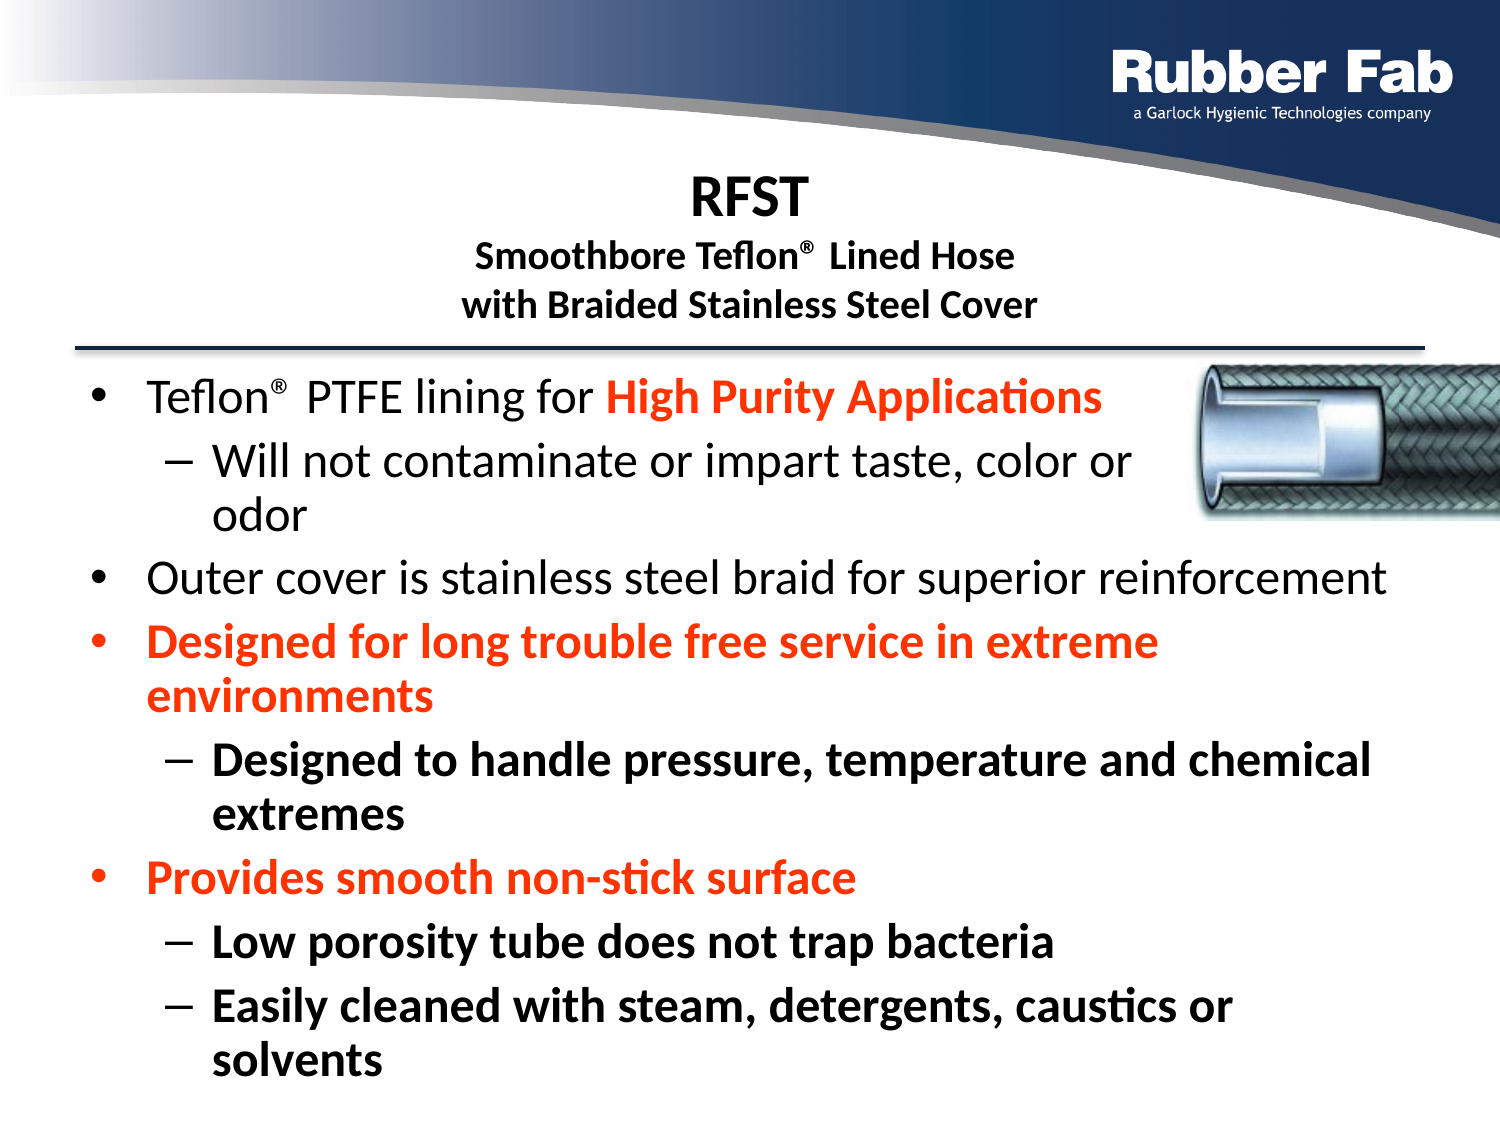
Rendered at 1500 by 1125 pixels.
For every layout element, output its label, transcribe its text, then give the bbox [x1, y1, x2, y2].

list Teflon® PTFE lining for High Purity Applications Will not contaminate or impart taste, color or odor Outer cover is stainless steel braid for superior reinforcement Designed for long trouble free service in extreme environments Designed to handle pressure, temperature and chemical extremes Provides smooth non-stick surface Low porosity tube does not trap bacteria Easily cleaned with steam, detergents, caustics or solvents [75, 362, 1425, 1098]
picture [0, 0, 1500, 240]
picture [1187, 362, 1500, 521]
title RFST Smoothbore Teflon® Lined Hose with Braided Stainless Steel Cover [75, 147, 1425, 335]
